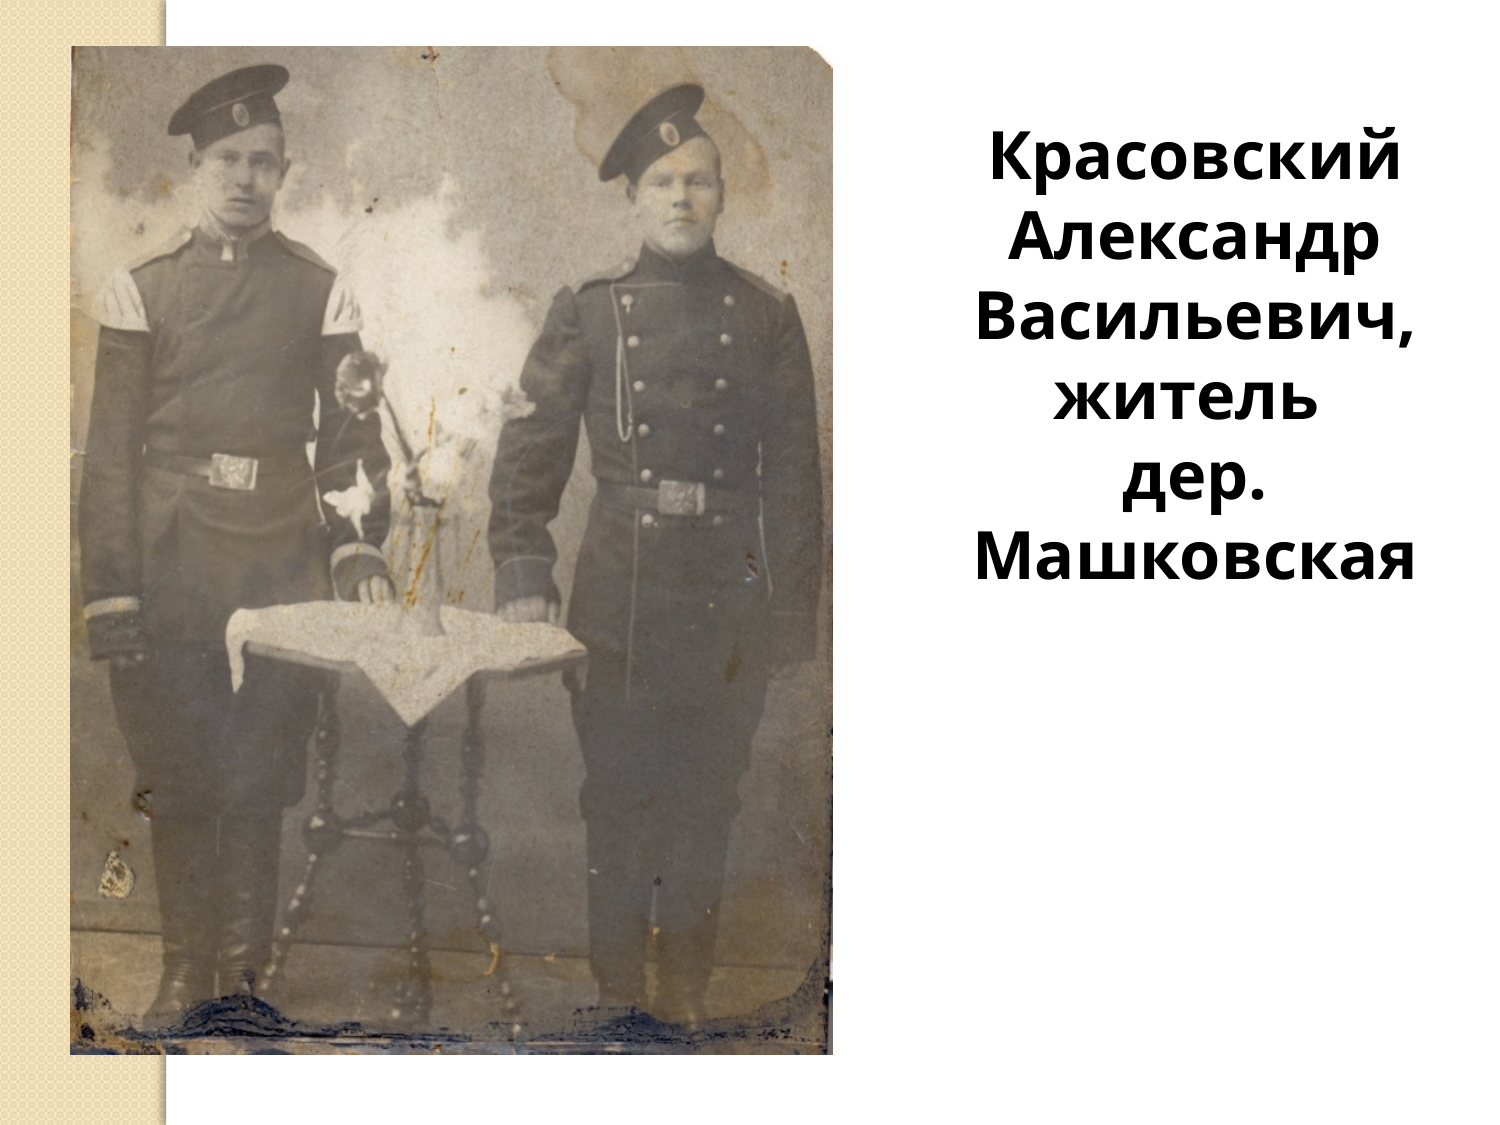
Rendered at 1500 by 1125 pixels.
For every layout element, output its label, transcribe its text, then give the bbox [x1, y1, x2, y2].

text_box Красовский Александр Васильевич, житель дер. Машковская [914, 105, 1477, 600]
picture [70, 46, 833, 1055]
